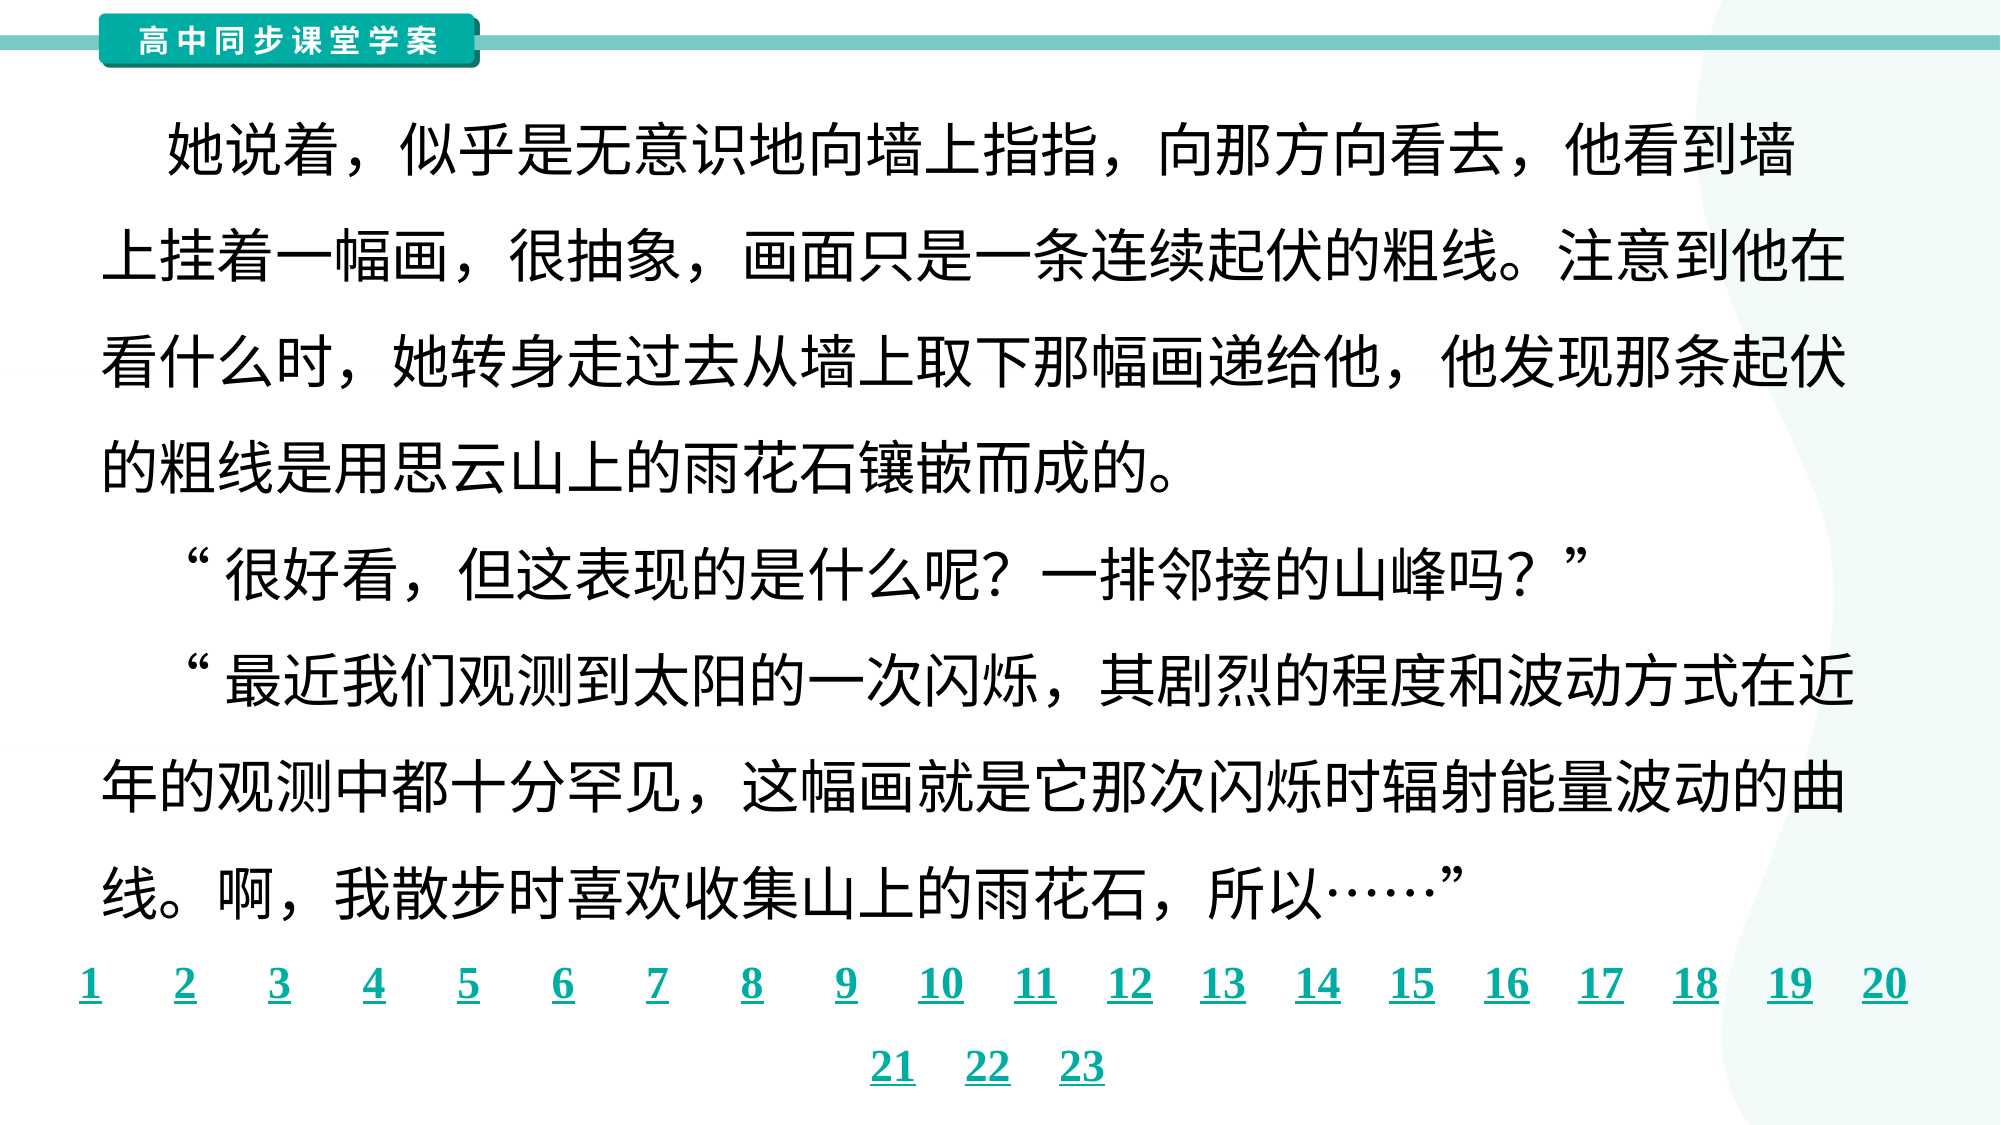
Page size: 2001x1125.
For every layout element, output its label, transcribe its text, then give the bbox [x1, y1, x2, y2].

picture [0, 0, 2000, 1125]
text_box 她说着，似乎是无意识地向墙上指指，向那方向看去，他看到墙 上挂着一幅画，很抽象，画面只是一条连续起伏的粗线。注意到他在 看什么时，她转身走过去从墙上取下那幅画递给他，他发现那条起伏 的粗线是用思云山上的雨花石镶嵌而成的。 “很好看，但这表现的是什么呢？一排邻接的山峰吗？” “最近我们观测到太阳的一次闪烁，其剧烈的程度和波动方式在近 年的观测中都十分罕见，这幅画就是它那次闪烁时辐射能量波动的曲 线。啊，我散步时喜欢收集山上的雨花石，所以……” [100, 76, 1899, 927]
